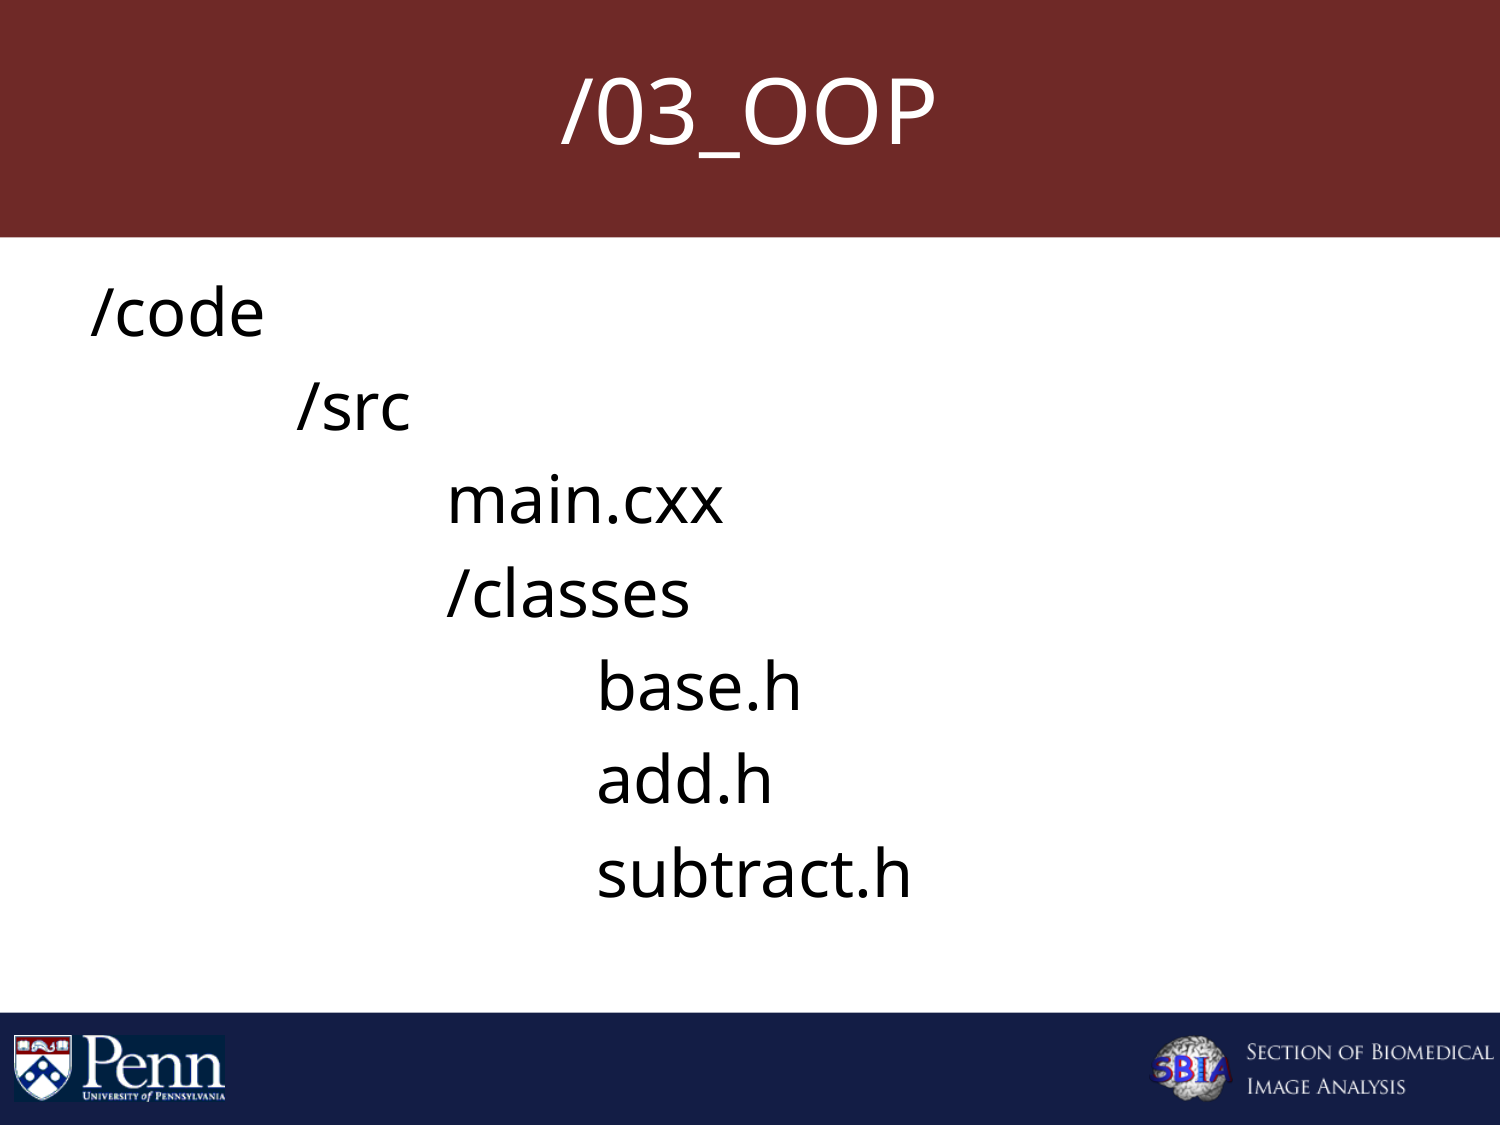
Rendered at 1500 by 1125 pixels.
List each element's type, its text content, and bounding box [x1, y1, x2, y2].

list /code /src main.cxx /classes base.h add.h subtract.h [75, 262, 1425, 1013]
picture [14, 1035, 225, 1102]
picture [1149, 1034, 1494, 1103]
title /03_OOP [75, 45, 1425, 238]
